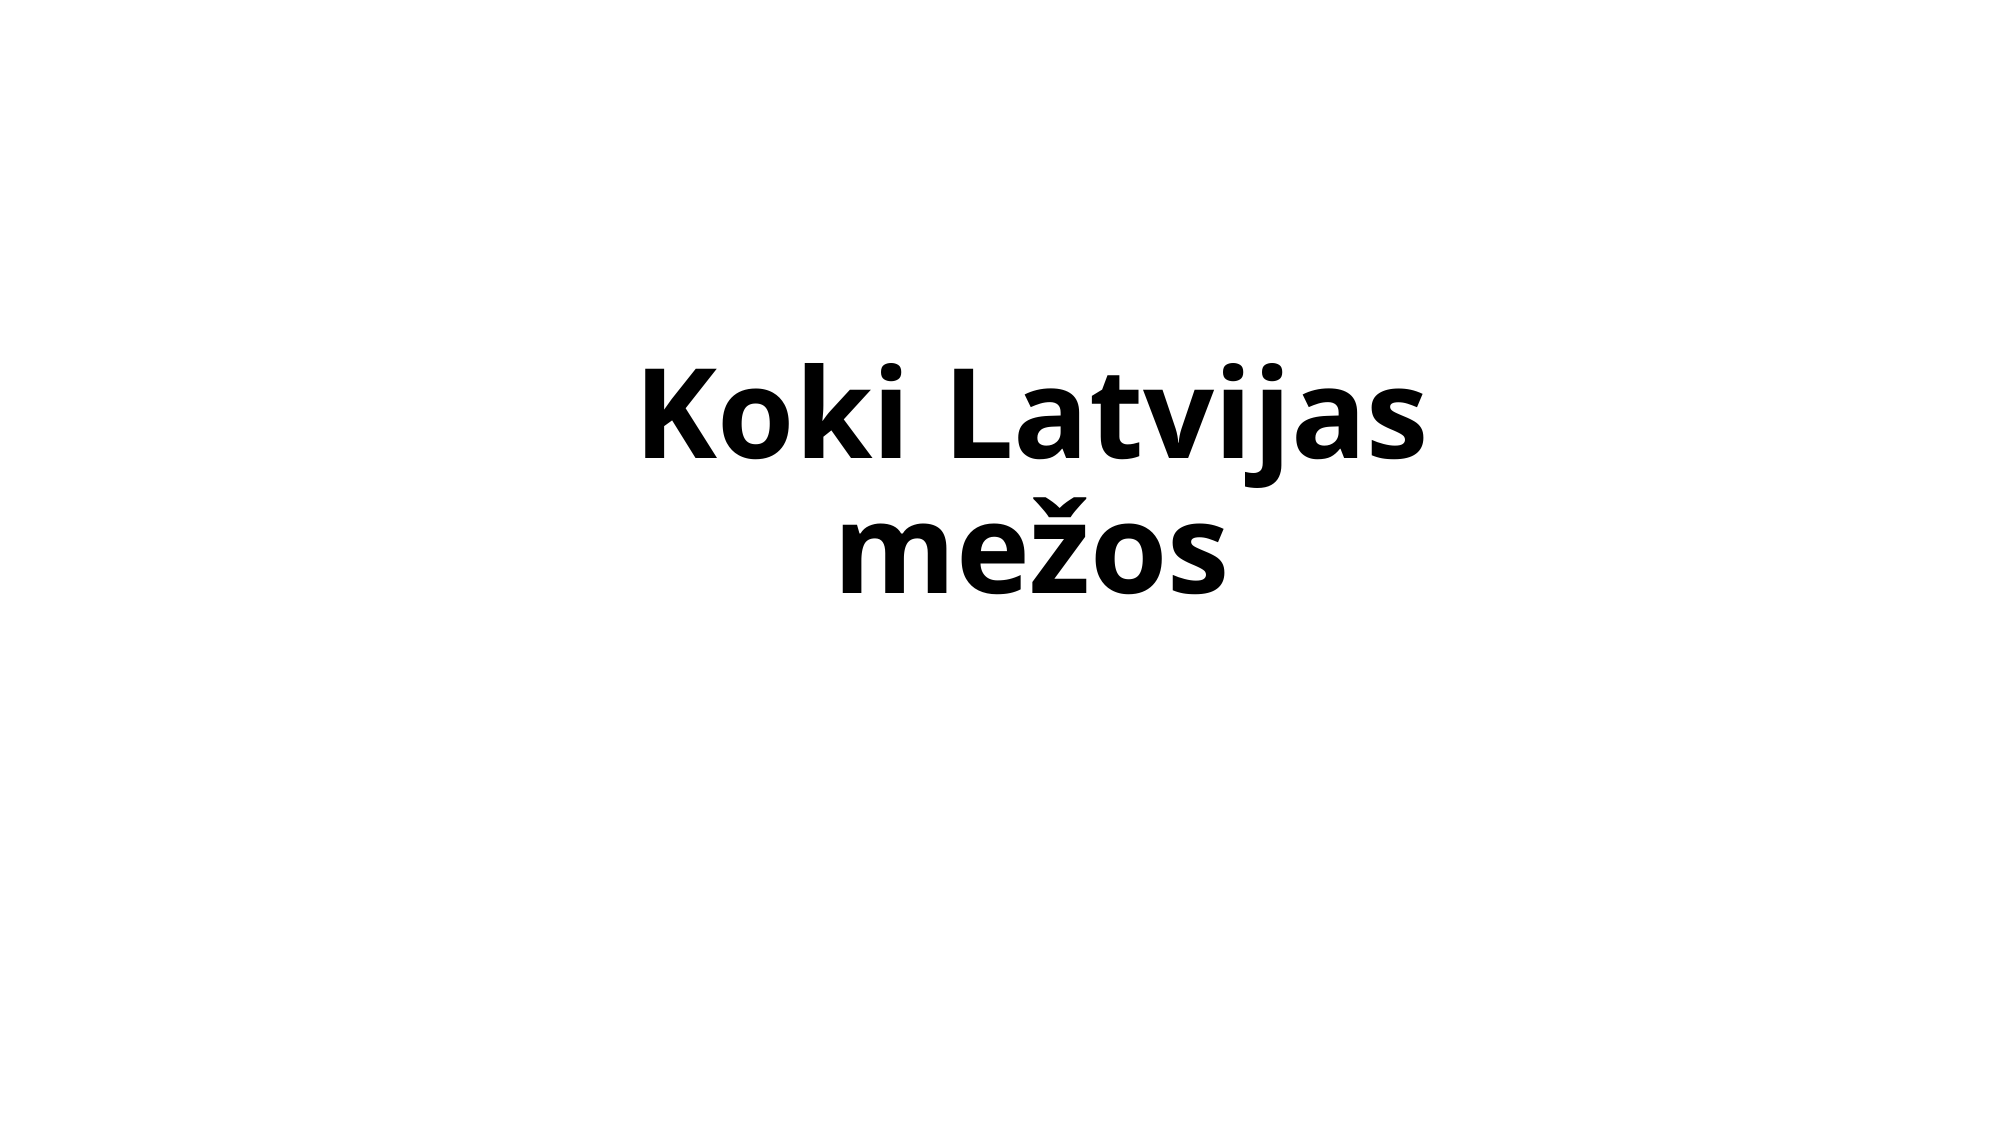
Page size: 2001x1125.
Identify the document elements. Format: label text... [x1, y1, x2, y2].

title Koki Latvijas mežos [488, 464, 1577, 629]
